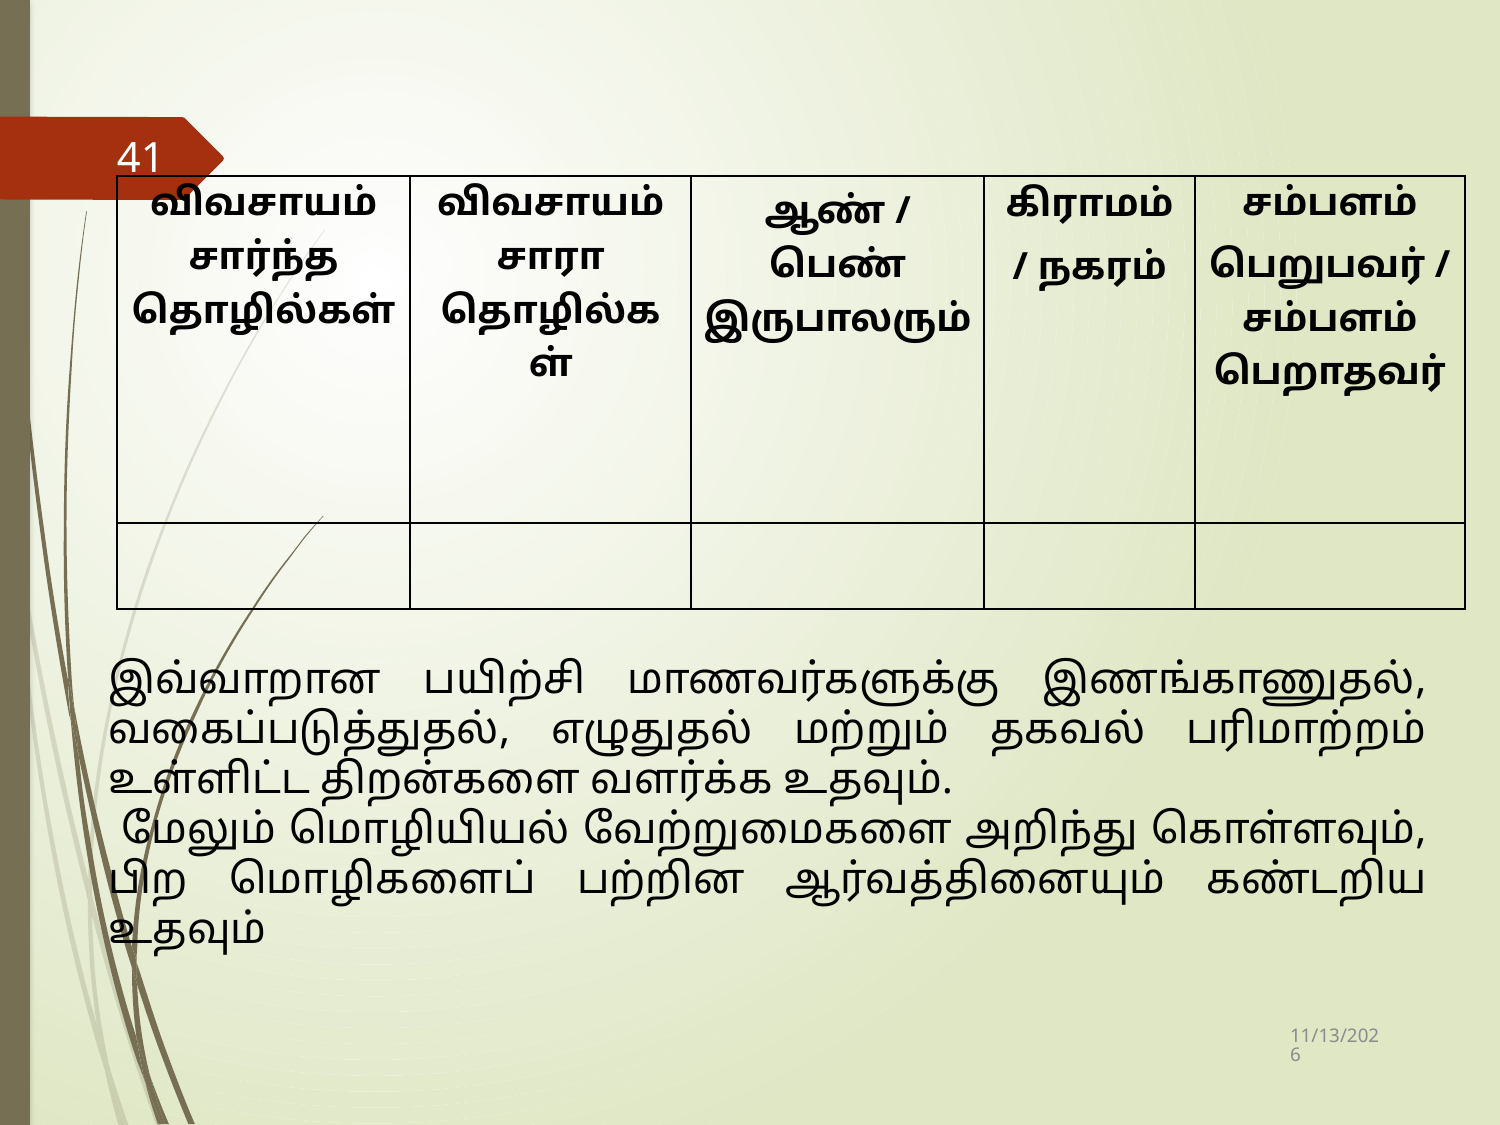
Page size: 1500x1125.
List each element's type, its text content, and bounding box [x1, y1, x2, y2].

text_box இவ்வாறான பயிற்சி மாணவர்களுக்கு இணங்காணுதல், வகைப்படுத்துதல், எழுதுதல் மற்றும் தகவல் பரிமாற்றம் உள்ளிட்ட திறன்களை வளர்க்க உதவும். மேலும் மொழியியல் வேற்றுமைகளை அறிந்து கொள்ளவும், பிற மொழிகளைப் பற்றின ஆர்வத்தினையும் கண்டறிய உதவும் [93, 644, 1442, 960]
table_header கிராமம் / நகரம் [985, 177, 1194, 522]
table_cell [118, 524, 409, 608]
table_cell [1196, 524, 1464, 608]
table_cell [411, 524, 690, 608]
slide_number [1275, 1006, 1401, 1068]
table_header விவசாயம் சாரா தொழில்கள் [411, 177, 690, 522]
table_header ஆண் / பெண் இருபாலரும் [692, 177, 983, 522]
table_cell [692, 524, 983, 608]
slide_number 41 [83, 129, 180, 190]
table_cell [985, 524, 1194, 608]
table_header விவசாயம் சார்ந்த தொழில்கள் [118, 177, 409, 522]
table_header சம்பளம் பெறுபவர் / சம்பளம் பெறாதவர் [1196, 177, 1464, 522]
